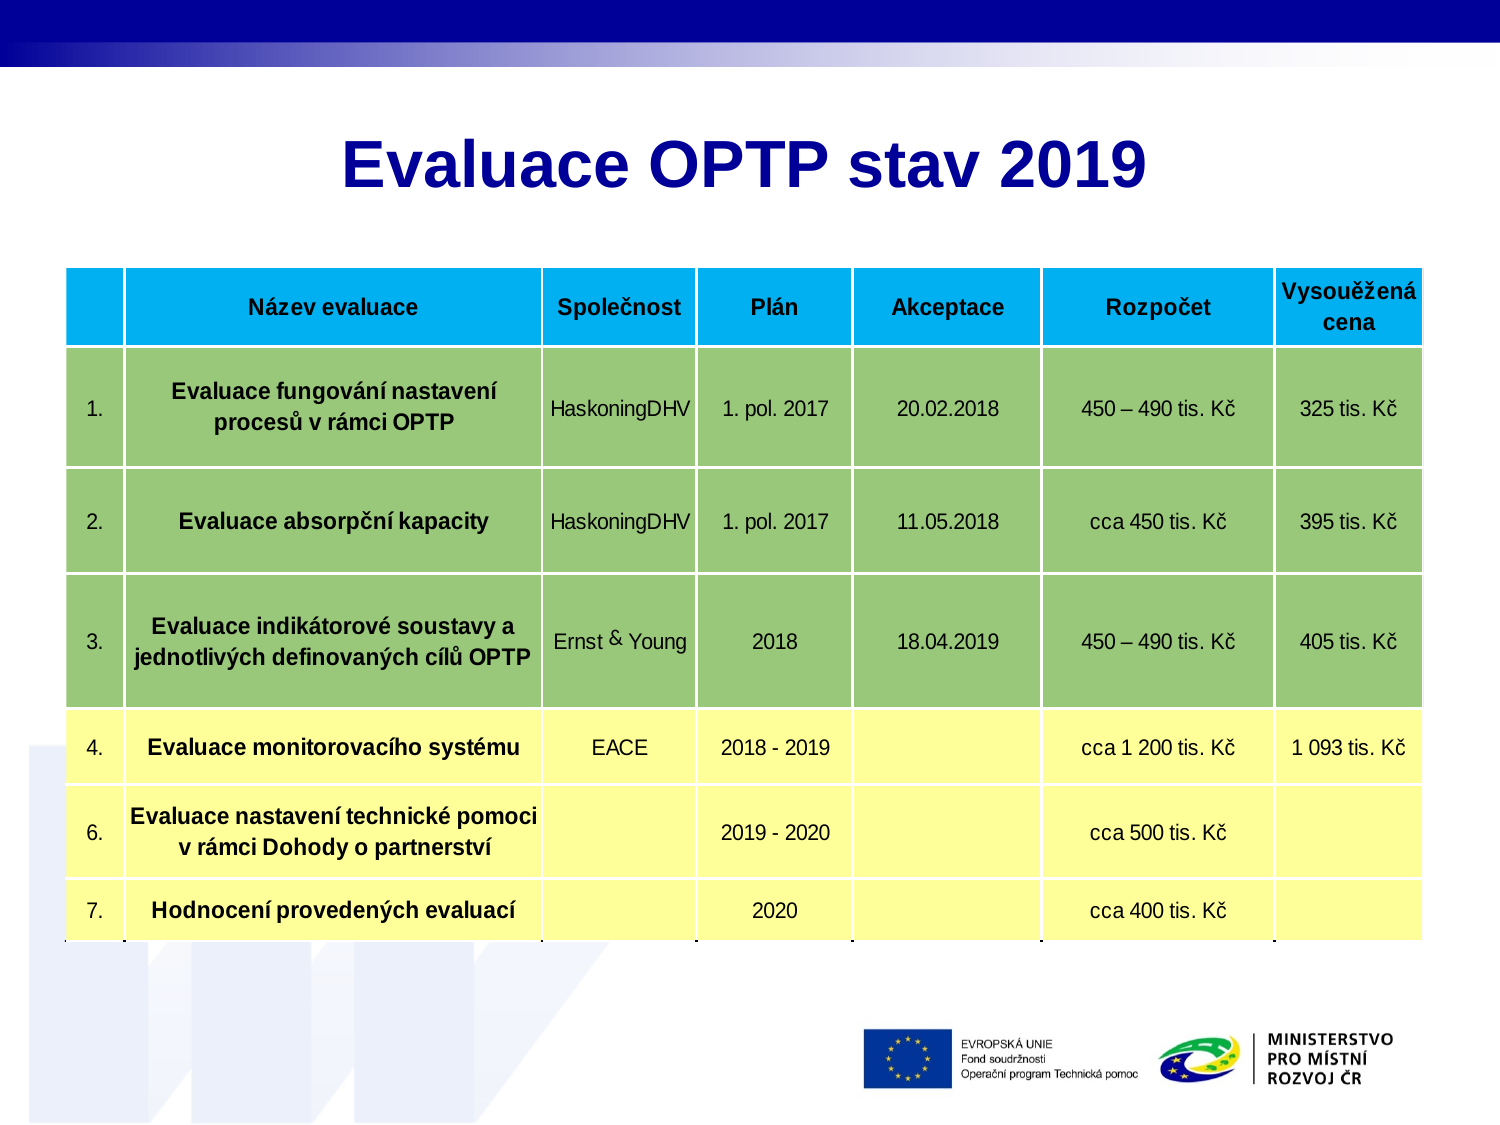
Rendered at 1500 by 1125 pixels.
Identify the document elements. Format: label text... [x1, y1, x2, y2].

picture [29, 302, 1412, 1125]
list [64, 266, 1426, 944]
title Evaluace OPTP stav 2019 [64, 113, 1425, 197]
